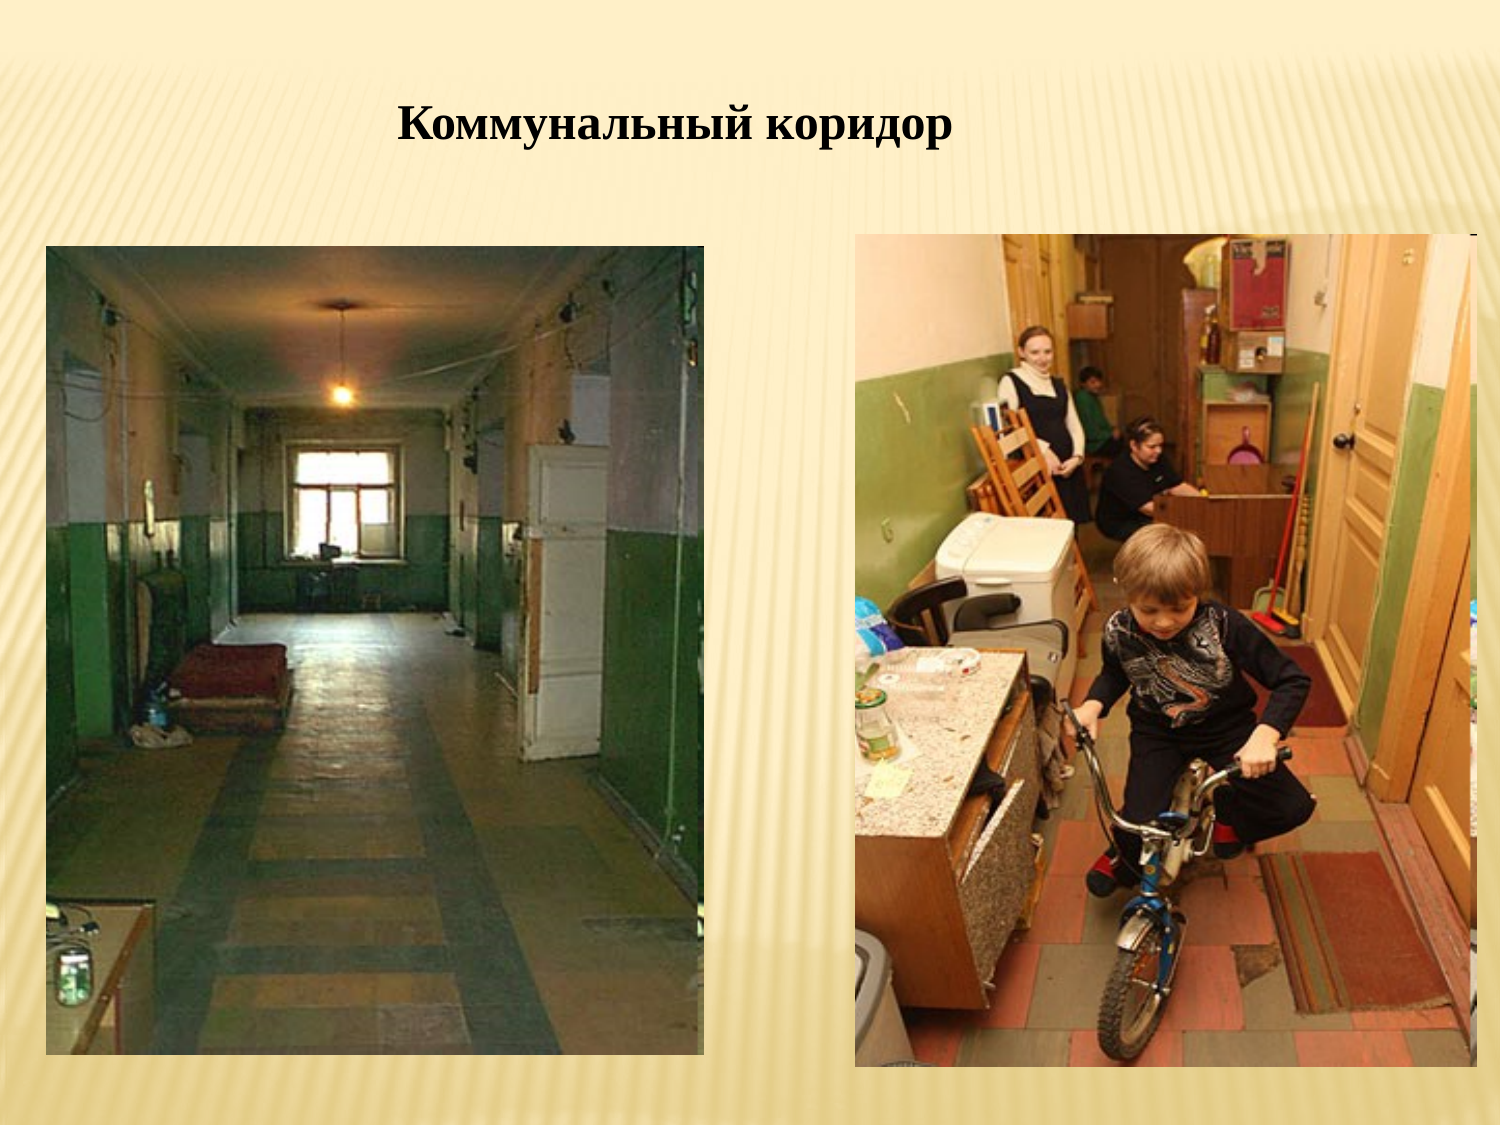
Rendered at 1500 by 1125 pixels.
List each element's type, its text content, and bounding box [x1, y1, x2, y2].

picture [46, 245, 704, 1055]
picture [855, 234, 1477, 1067]
text_box Коммунальный коридор [374, 81, 976, 157]
